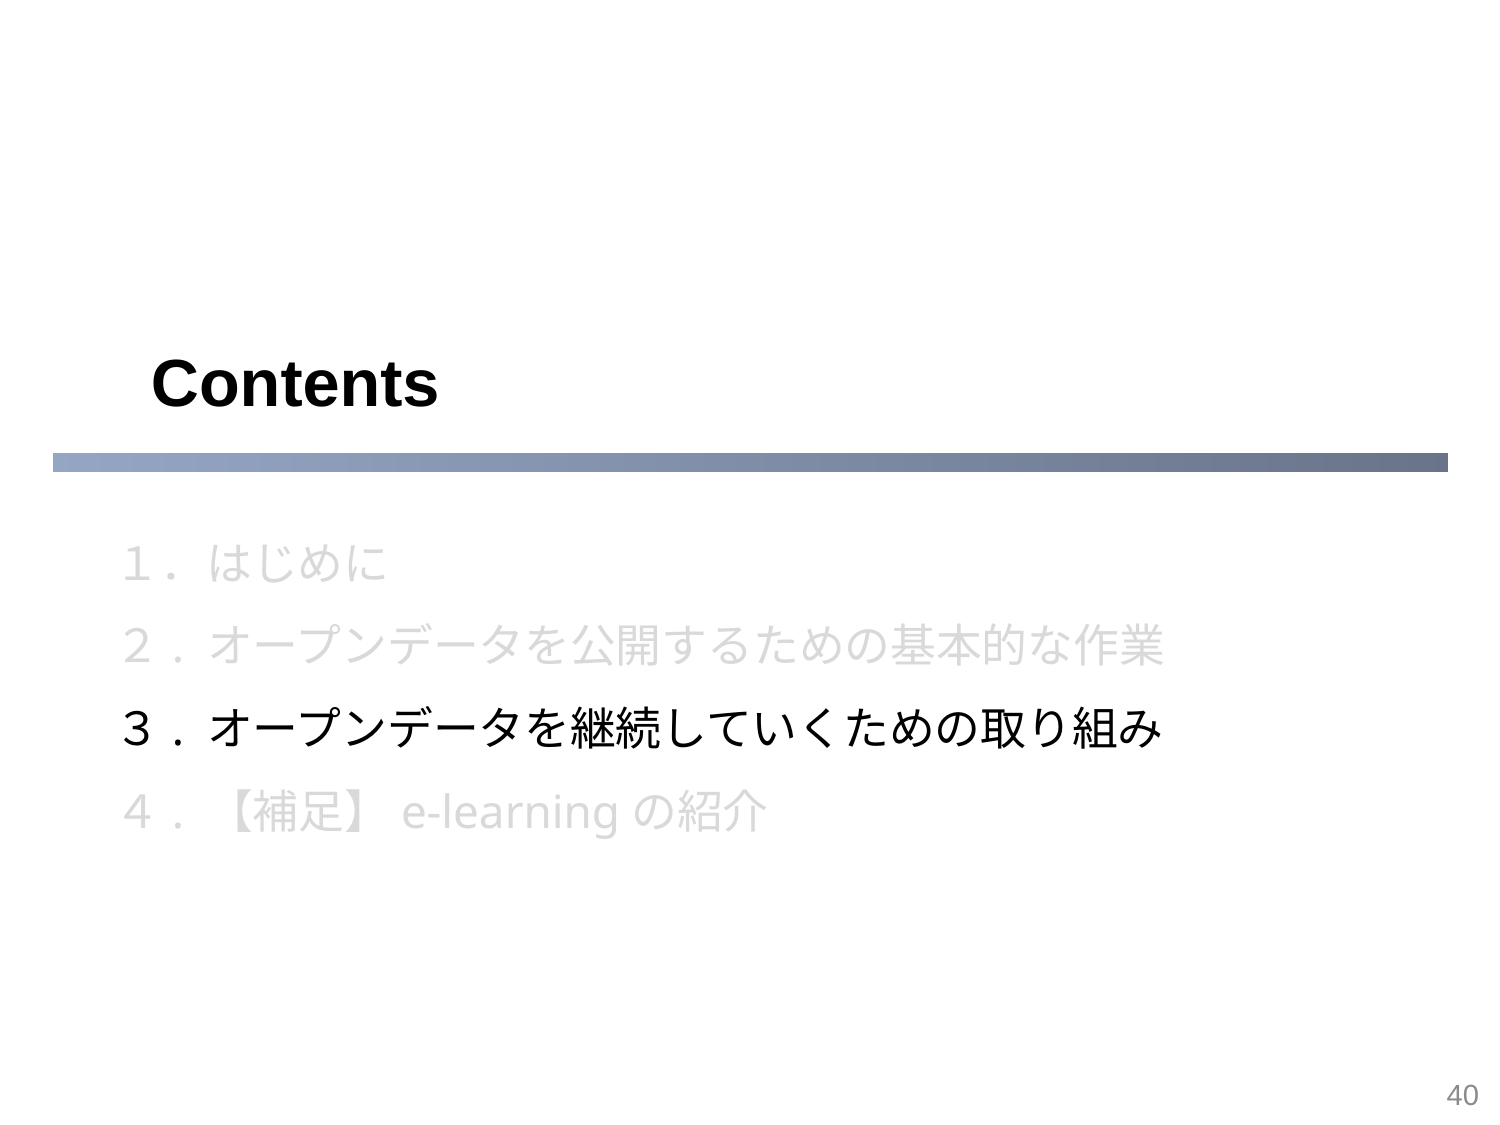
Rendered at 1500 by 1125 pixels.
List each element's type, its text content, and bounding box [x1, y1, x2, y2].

text_box ３. オープンデータを継続していくための取り組み [100, 692, 1436, 764]
text_box ４. 【補足】e-learningの紹介 [100, 775, 1436, 846]
slide_number 39 [1411, 1070, 1495, 1118]
text_box ２. オープンデータを公開するための基本的な作業 [100, 609, 1436, 681]
text_box １．はじめに [100, 527, 1436, 598]
